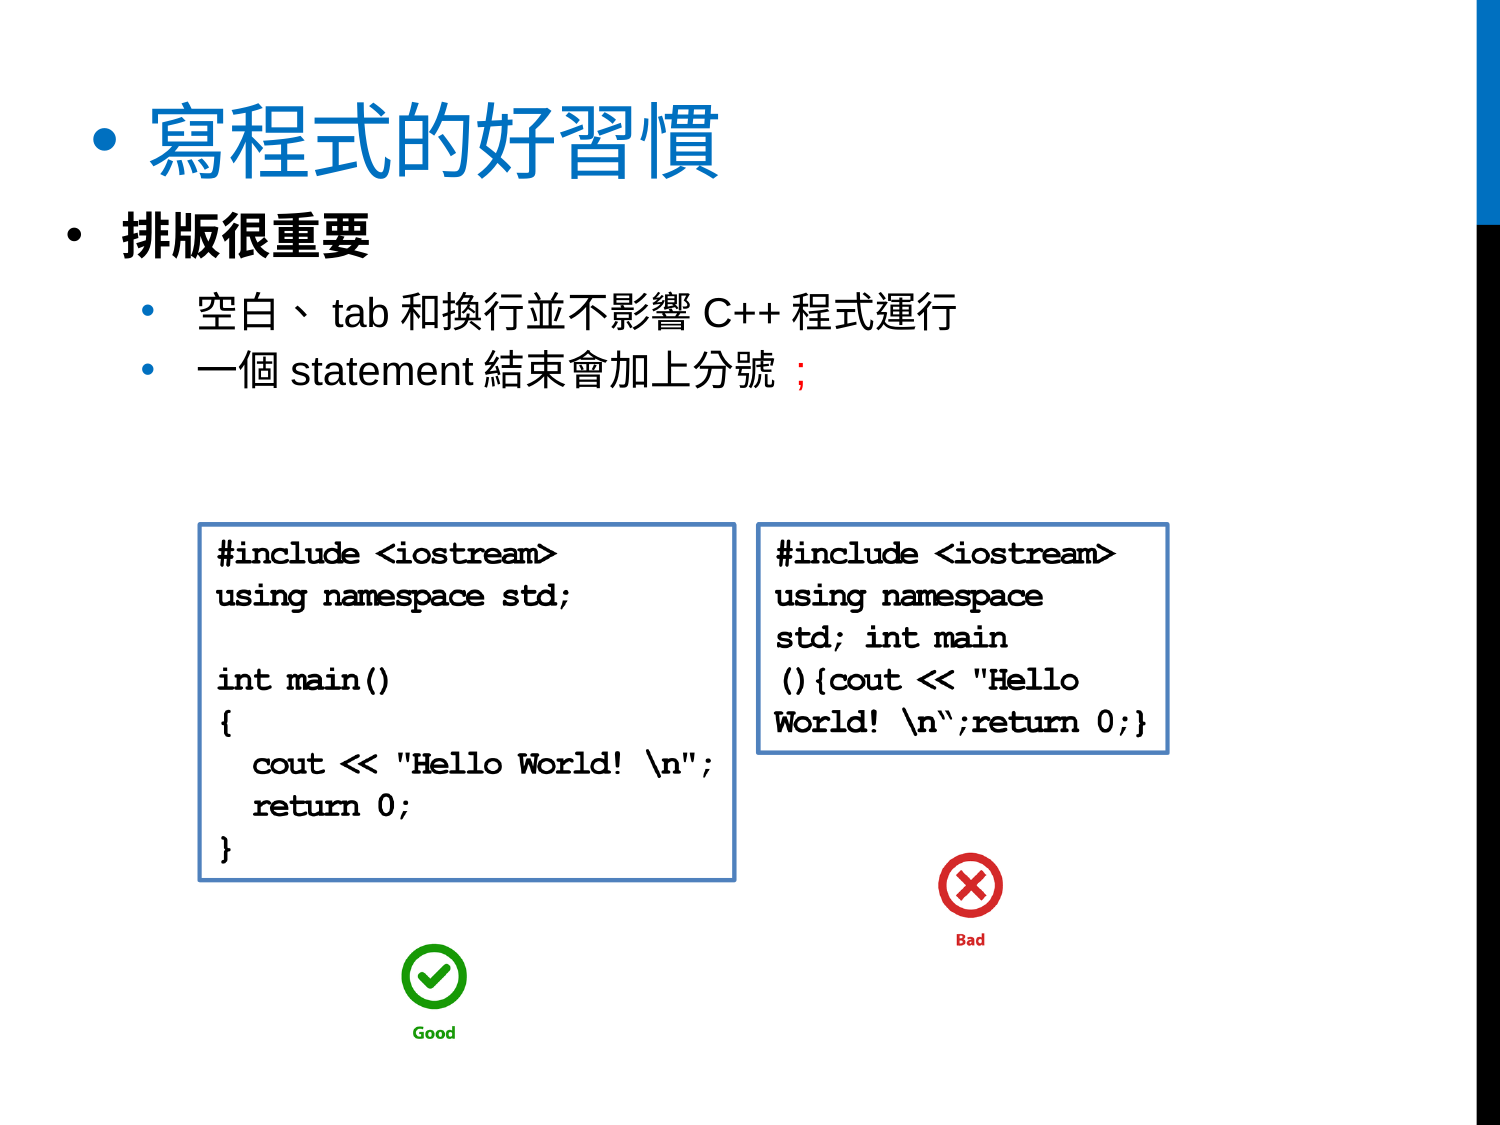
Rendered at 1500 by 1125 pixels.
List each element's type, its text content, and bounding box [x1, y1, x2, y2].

title 寫程式的好習慣 [75, 47, 1161, 197]
picture [114, 510, 1301, 980]
picture [378, 938, 502, 1050]
list 排版很重要 空白、tab和換行並不影響C++程式運行 一個statement結束會加上分號 ; [50, 197, 1398, 461]
